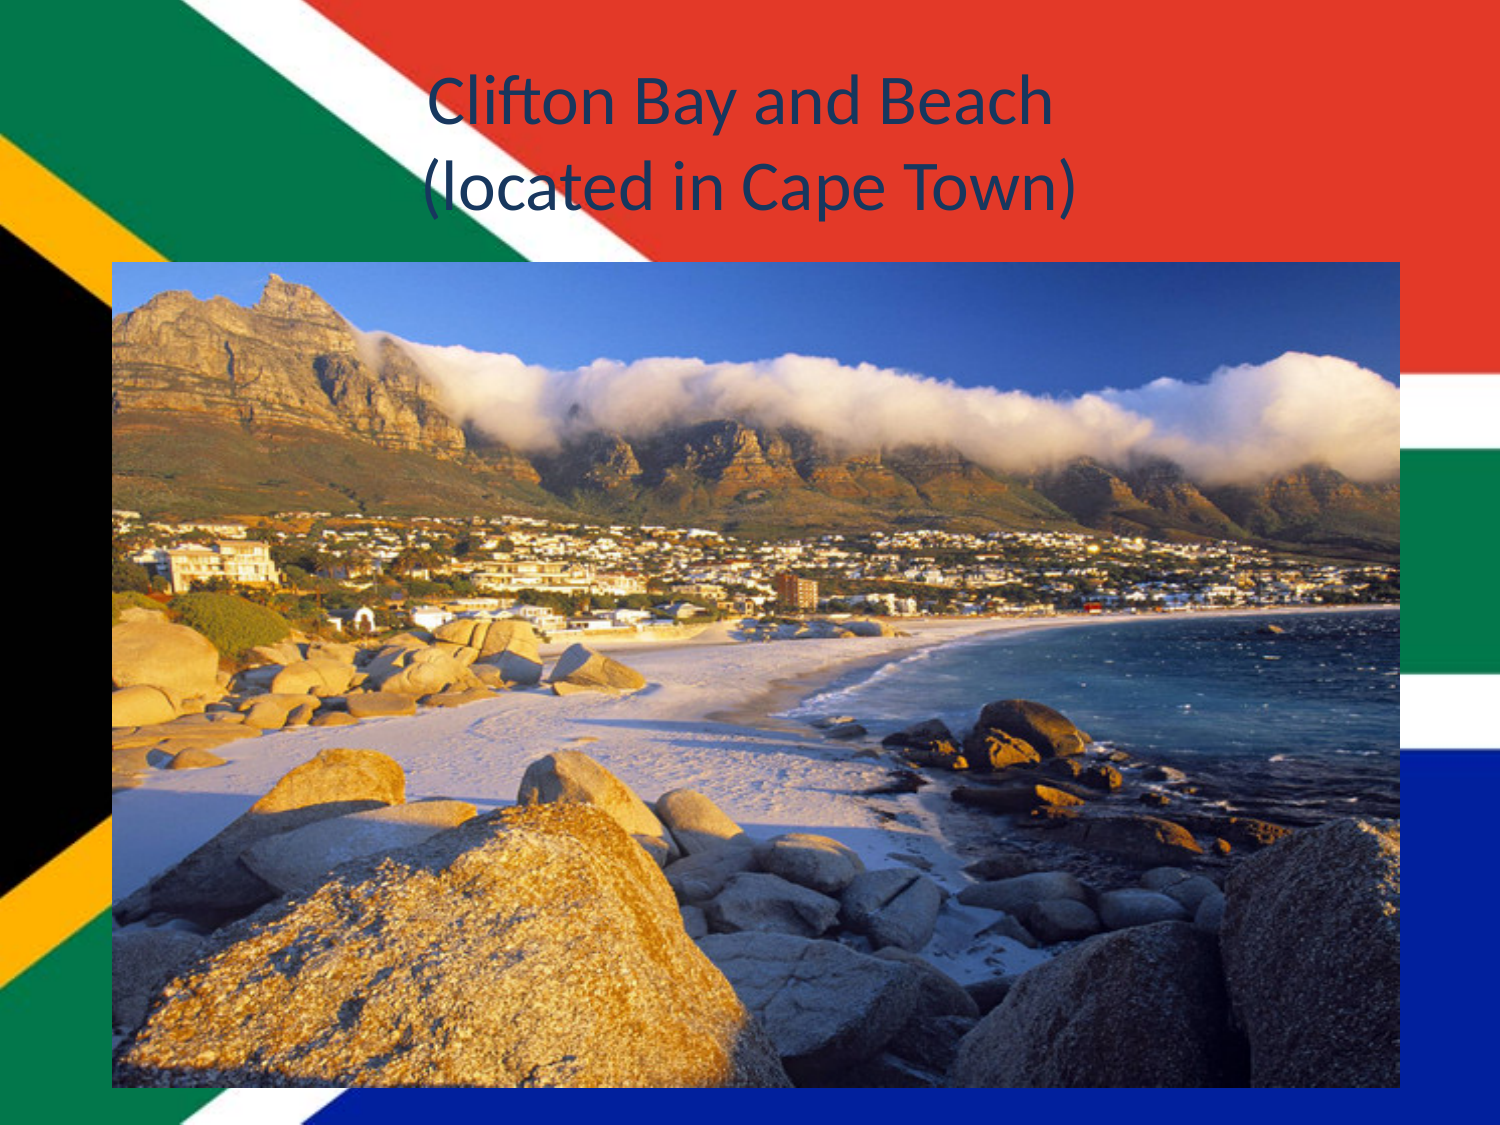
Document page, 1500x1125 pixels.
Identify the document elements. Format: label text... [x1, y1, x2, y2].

picture [0, 0, 1500, 1125]
title Clifton Bay and Beach (located in Cape Town) [74, 44, 1426, 233]
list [112, 262, 1401, 1088]
